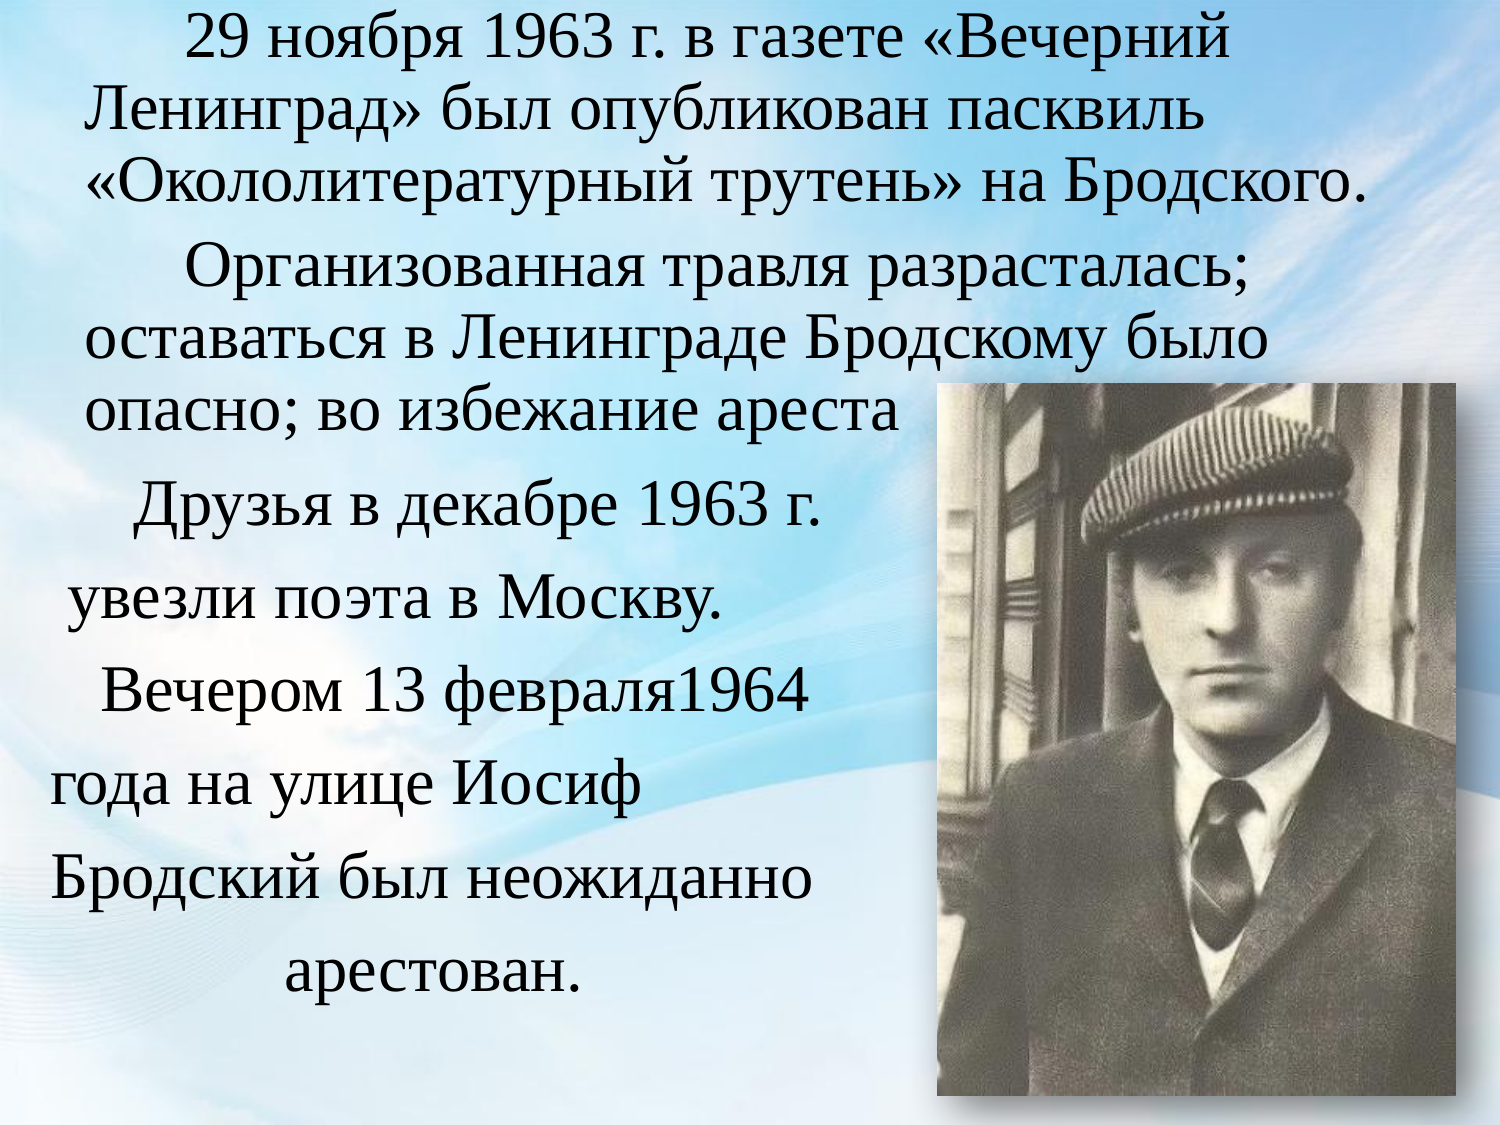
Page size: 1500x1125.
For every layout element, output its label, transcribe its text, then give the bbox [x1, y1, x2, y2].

picture [937, 383, 1456, 1096]
picture [0, 0, 1500, 1125]
list 29 ноября 1963 г. в газете «Вечерний Ленинград» был опубликован пасквиль «Окололитературный трутень» на Бродского. Организованная травля разрасталась; оставаться в Ленинграде Бродскому было опасно; во избежание ареста Друзья в декабре 1963 г. увезли поэта в Москву. Вечером 13 февраля1964 года на улице Иосиф Бродский был неожиданно арестован. [0, 0, 1477, 1124]
